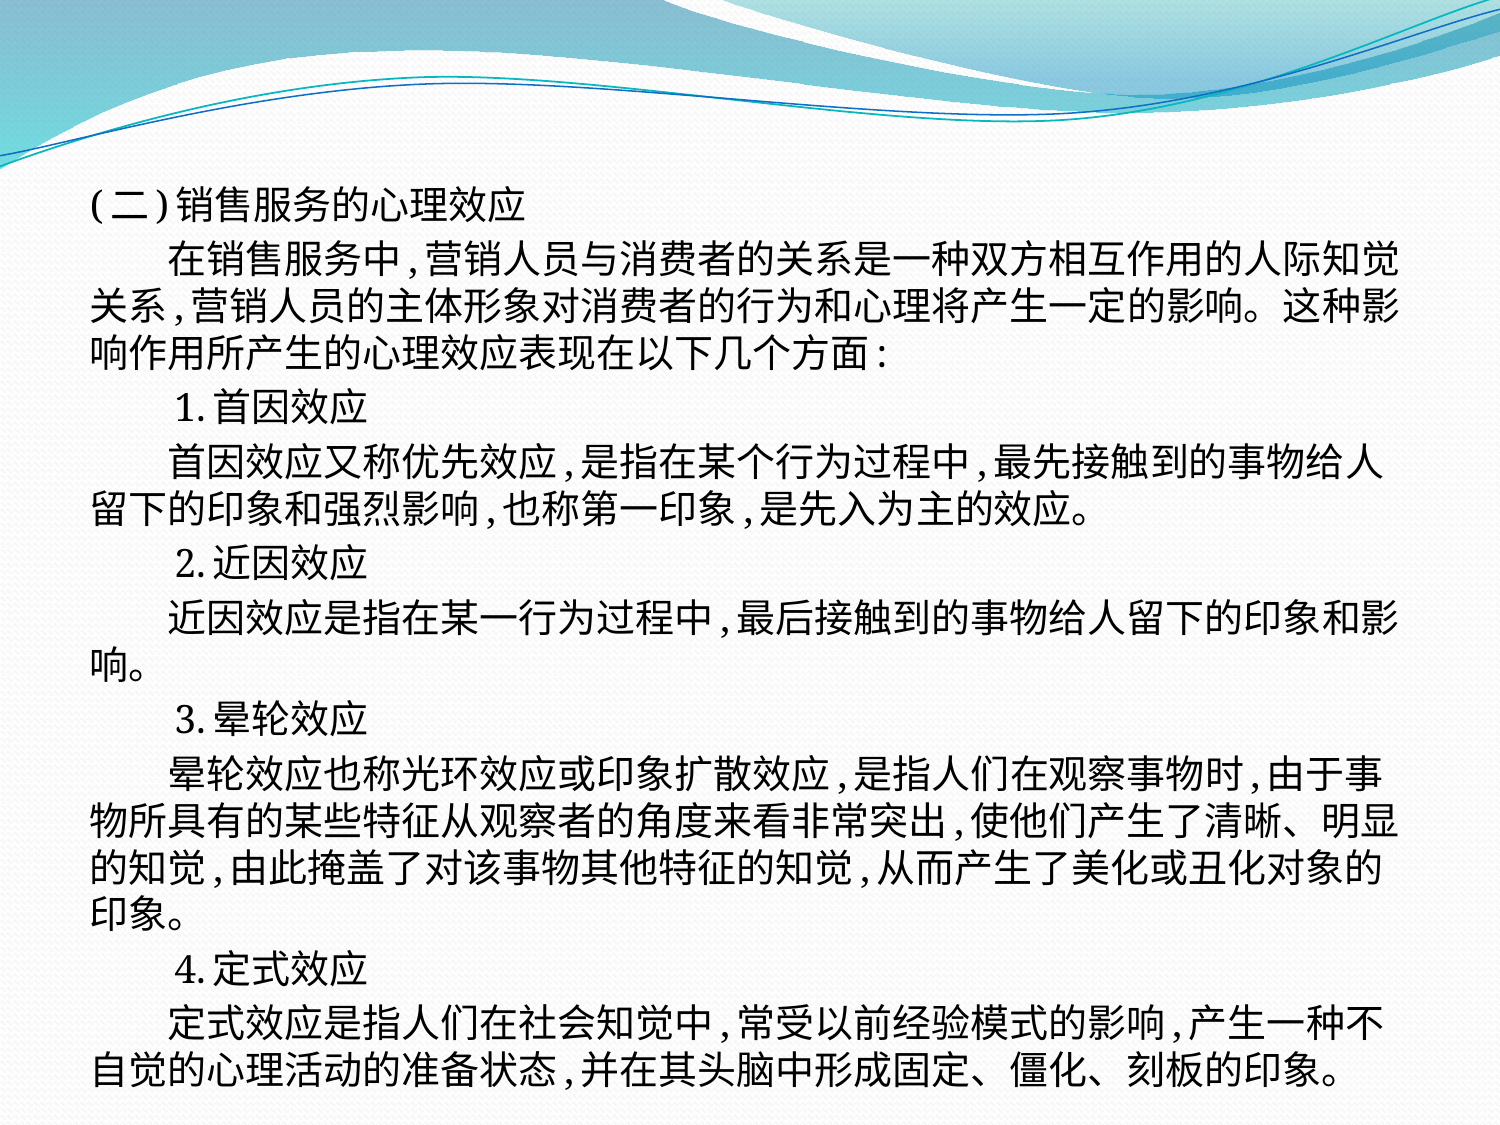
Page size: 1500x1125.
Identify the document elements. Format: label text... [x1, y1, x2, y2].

list (二)销售服务的心理效应 在销售服务中,营销人员与消费者的关系是一种双方相互作用的人际知觉关系,营销人员的主体形象对消费者的行为和心理将产生一定的影响。这种影响作用所产生的心理效应表现在以下几个方面: 1.首因效应 首因效应又称优先效应,是指在某个行为过程中,最先接触到的事物给人留下的印象和强烈影响,也称第一印象,是先入为主的效应。 2.近因效应 近因效应是指在某一行为过程中,最后接触到的事物给人留下的印象和影响。 3.晕轮效应 晕轮效应也称光环效应或印象扩散效应,是指人们在观察事物时,由于事物所具有的某些特征从观察者的角度来看非常突出,使他们产生了清晰、明显的知觉,由此掩盖了对该事物其他特征的知觉,从而产生了美化或丑化对象的印象。 4.定式效应 定式效应是指人们在社会知觉中,常受以前经验模式的影响,产生一种不自觉的心理活动的准备状态,并在其头脑中形成固定、僵化、刻板的印象。 [75, 172, 1425, 1106]
